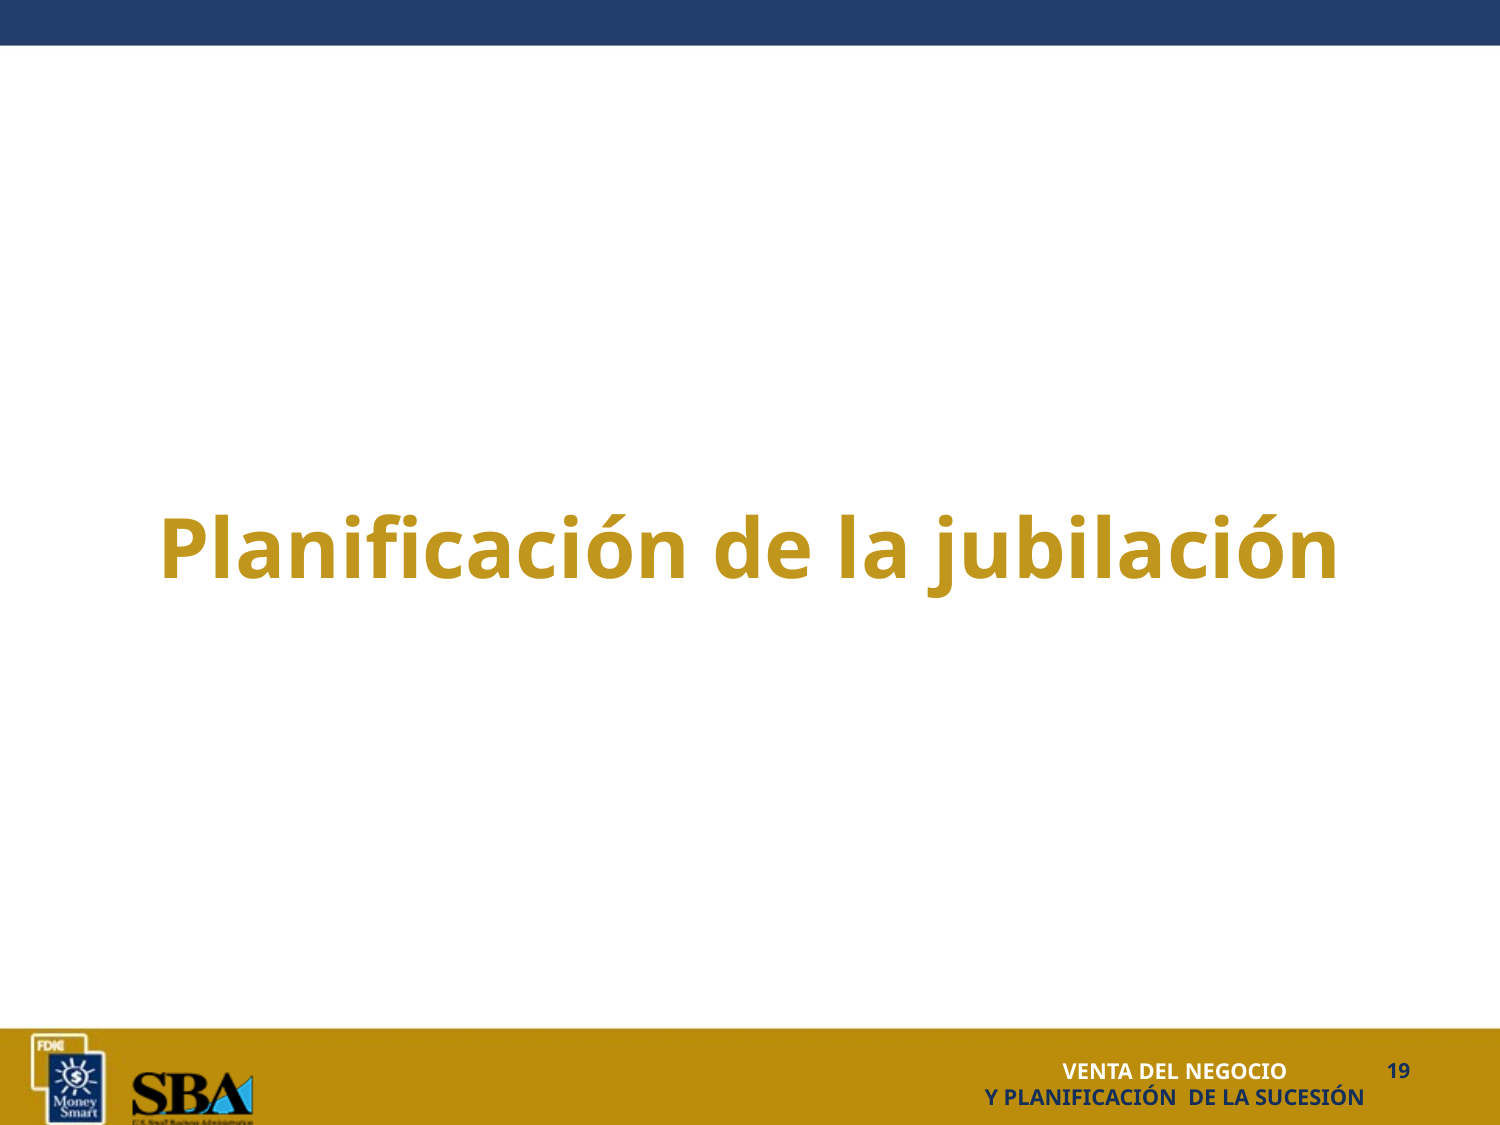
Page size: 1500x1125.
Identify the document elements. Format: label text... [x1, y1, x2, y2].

picture [0, 588, 1500, 1125]
picture [0, 0, 1500, 487]
title Planificación de la jubilación [0, 487, 1500, 588]
